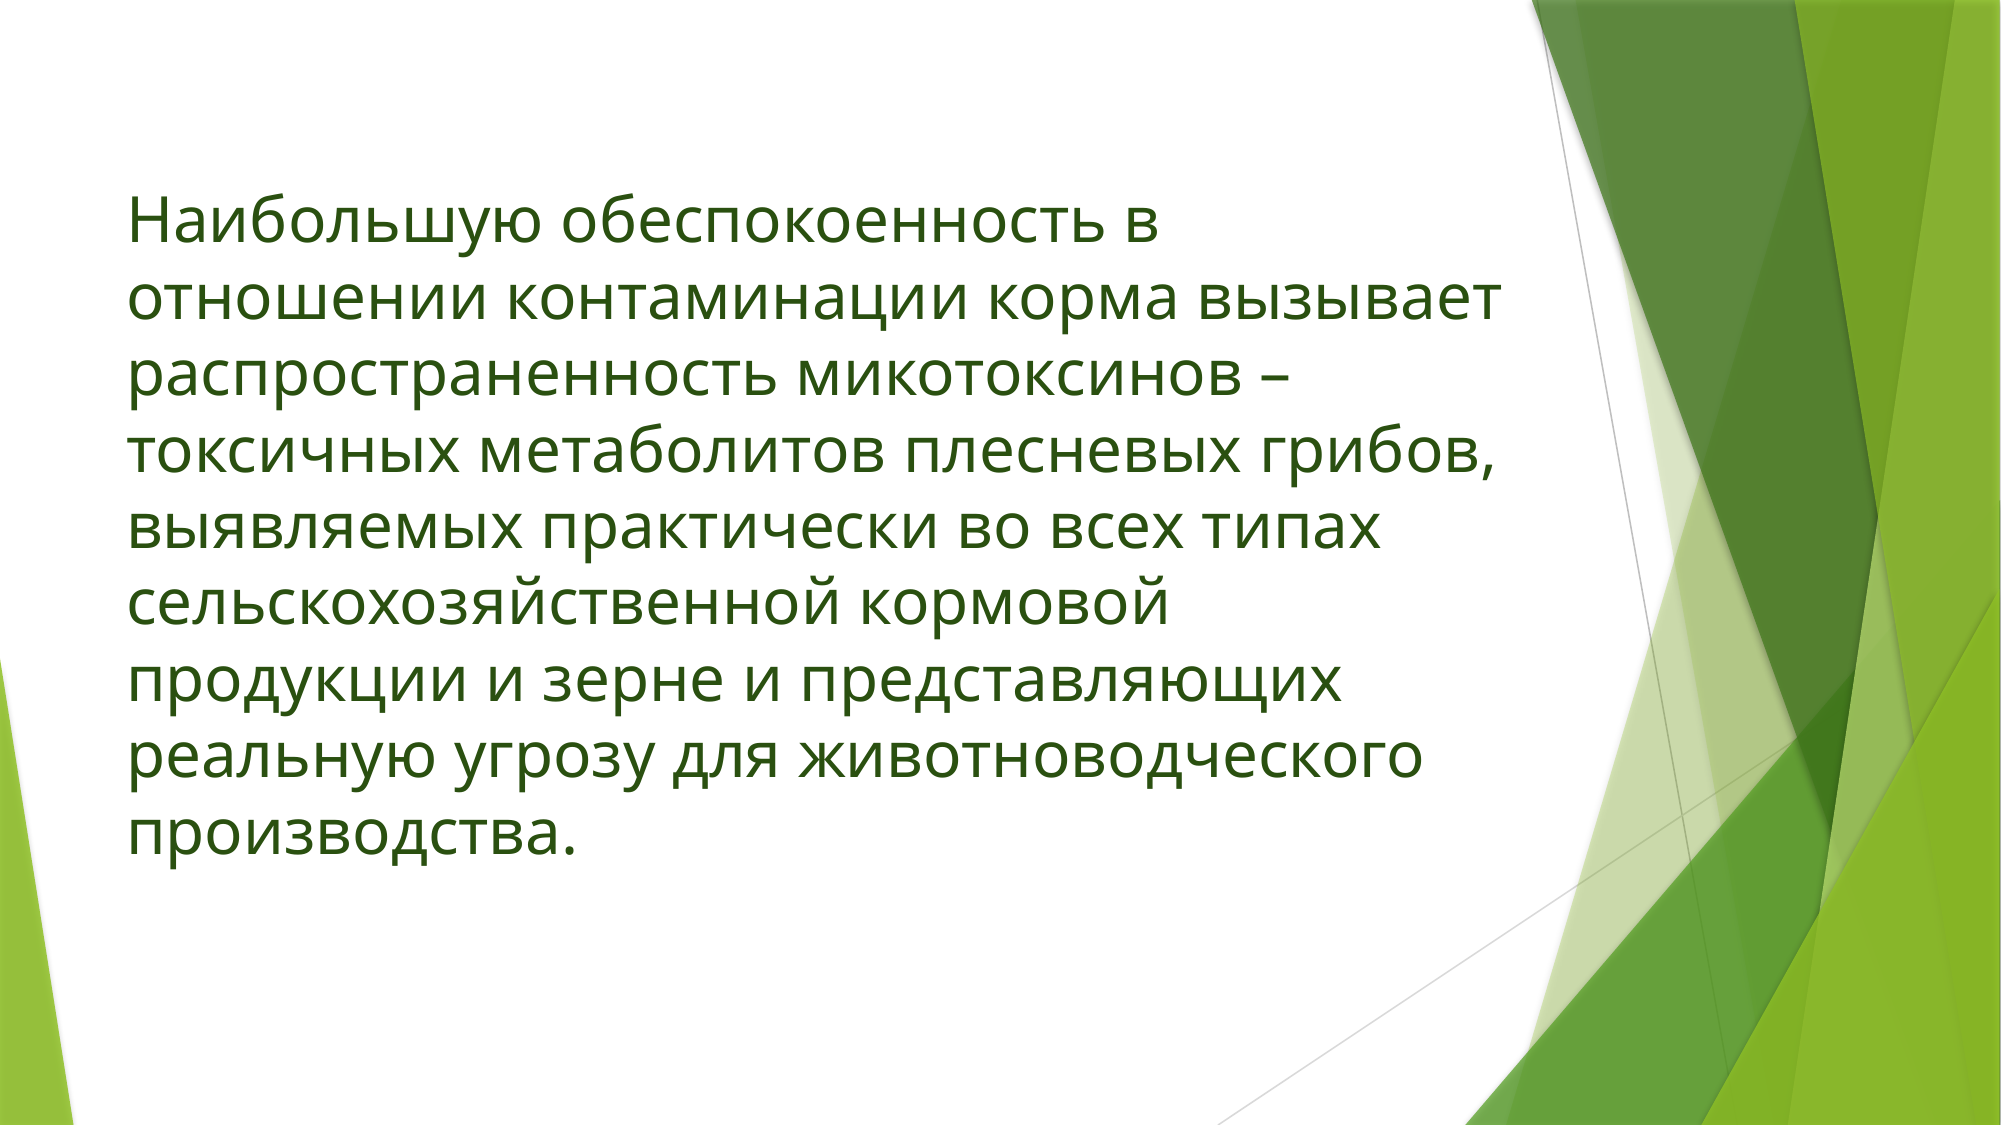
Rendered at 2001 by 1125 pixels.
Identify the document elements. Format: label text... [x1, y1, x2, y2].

title Наибольшую обеспокоенность в отношении контаминации корма вызывает распространенность микотоксинов – токсичных метаболитов плесневых грибов, выявляемых практически во всех типах сельскохозяйственной кормовой продукции и зерне и представляющих реальную угрозу для животноводческого производства. [111, 171, 1522, 938]
